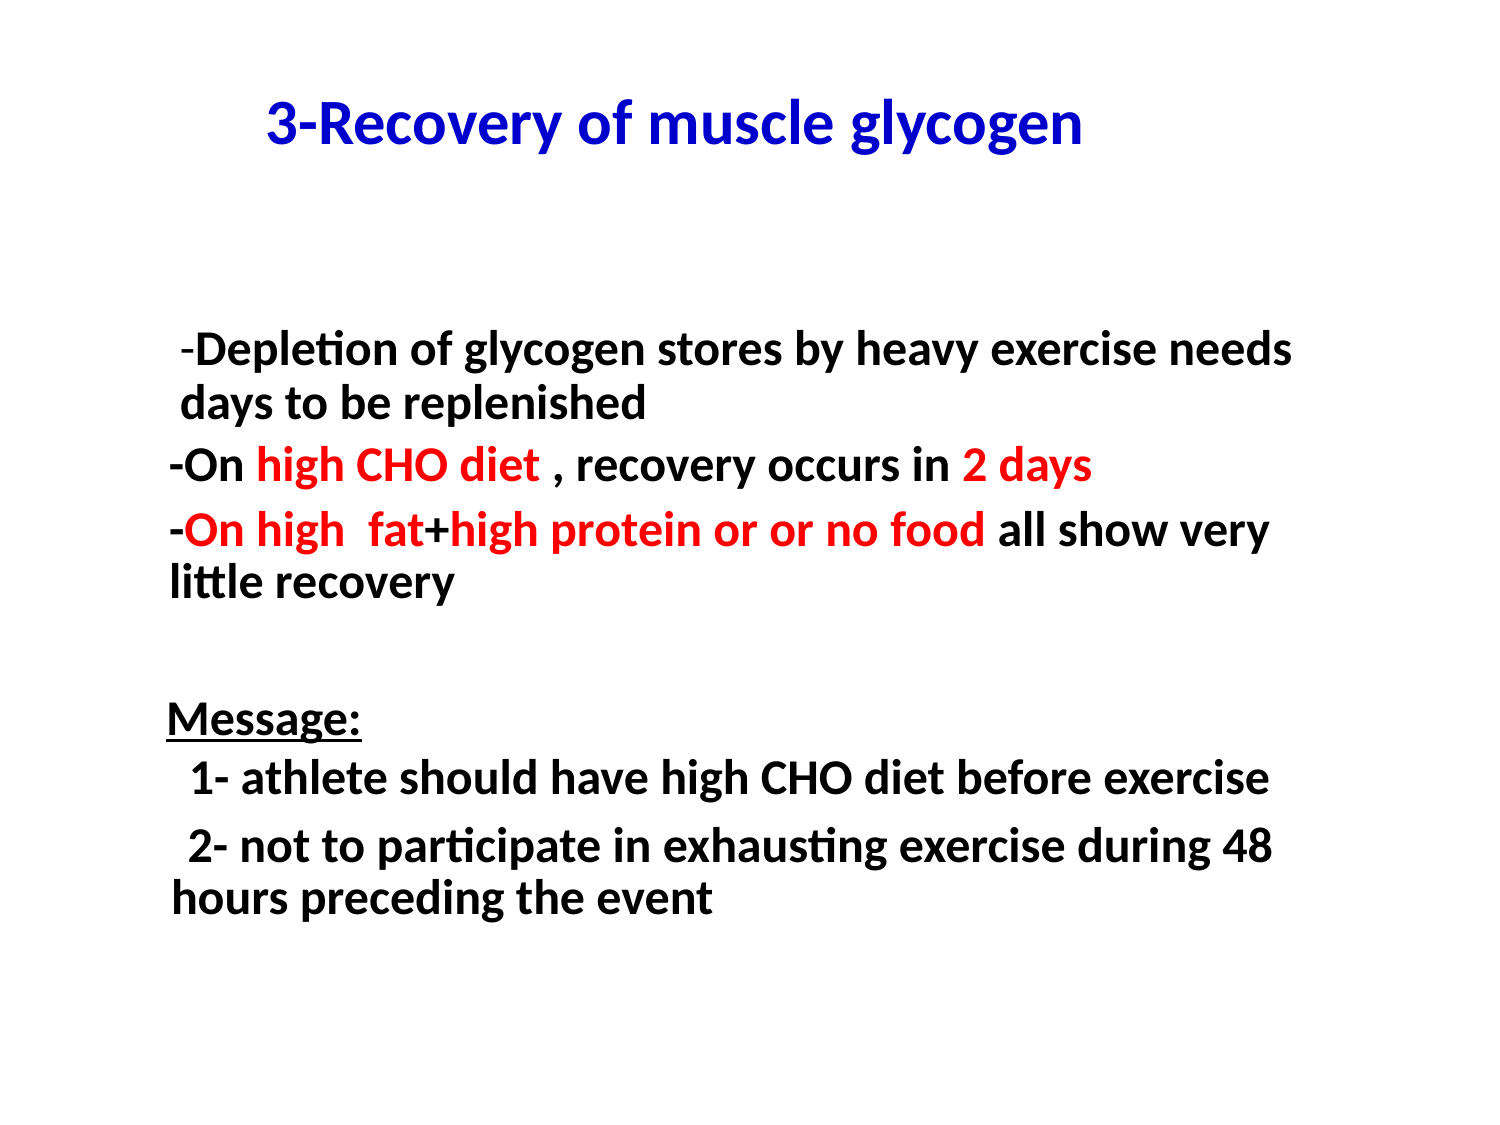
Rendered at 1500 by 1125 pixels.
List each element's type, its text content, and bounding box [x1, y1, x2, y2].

text_box 3-Recovery of muscle glycogen [265, 99, 1234, 215]
text_box 1- athlete should have high CHO diet before exercise [188, 754, 1271, 822]
text_box Message: [166, 692, 363, 799]
text_box -On high fat+high protein or or no food all show very little recovery [169, 504, 1271, 661]
text_box hours preceding the event [170, 874, 714, 975]
text_box -Depletion of glycogen stores by heavy exercise needs days to be replenished [179, 320, 1294, 484]
text_box -On high CHO diet , recovery occurs in 2 days [168, 441, 1093, 543]
text_box 2- not to participate in exhausting exercise during 48 [187, 822, 1274, 923]
